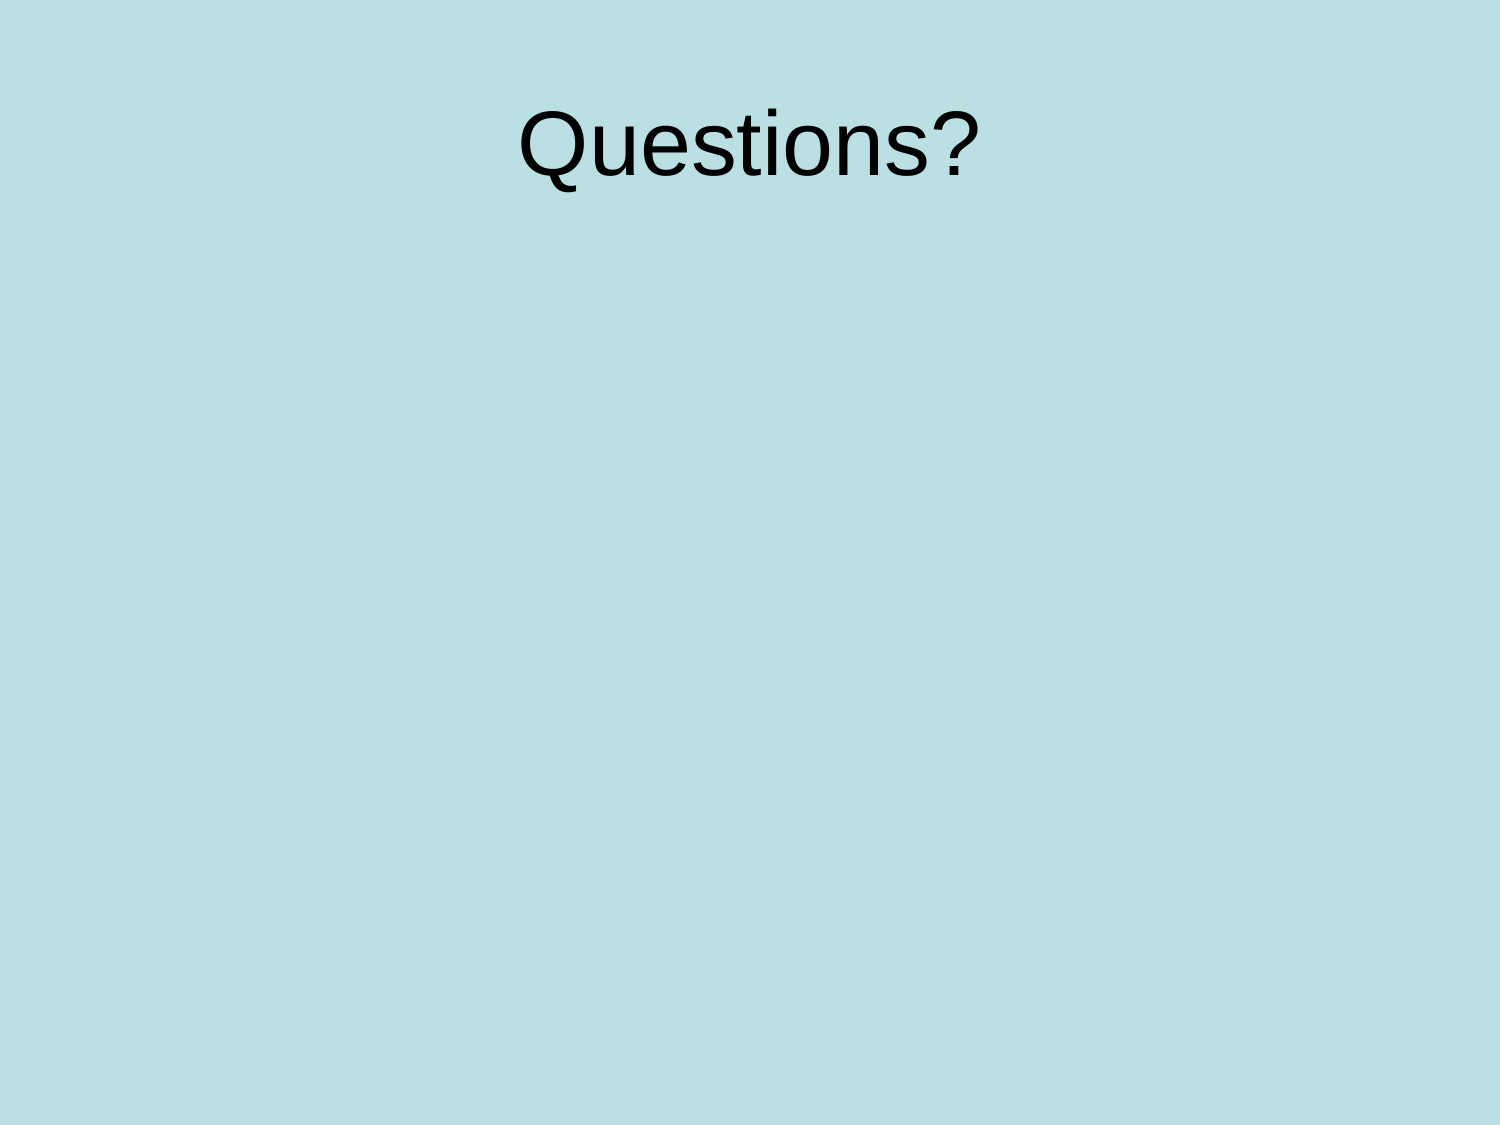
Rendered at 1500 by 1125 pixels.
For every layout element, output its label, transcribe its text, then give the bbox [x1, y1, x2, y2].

title Questions? [74, 44, 1426, 233]
